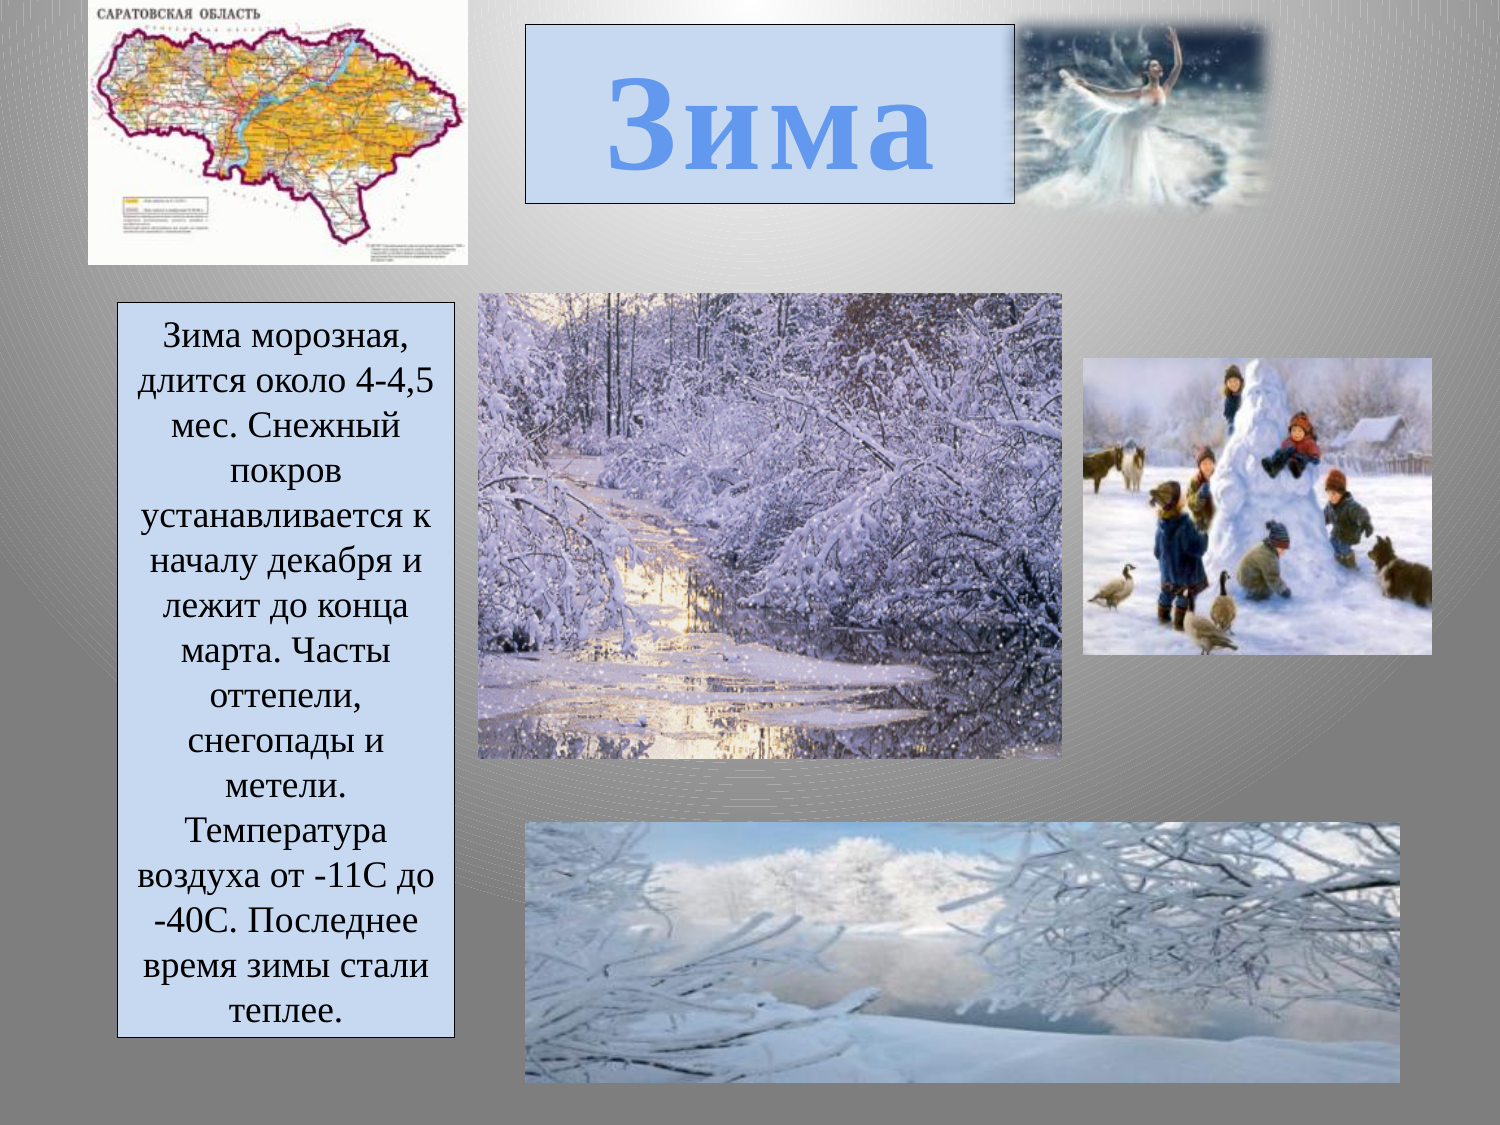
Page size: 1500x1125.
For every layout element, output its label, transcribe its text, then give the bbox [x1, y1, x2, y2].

picture [88, 0, 469, 265]
text_box Зима морозная, длится около 4-4,5 мес. Снежный покров устанавливается к началу декабря и лежит до конца марта. Часты оттепели, снегопады и метели. Температура воздуха от -11С до -40С. Последнее время зимы стали теплее. [117, 302, 455, 1038]
picture [997, 9, 1282, 223]
picture [1082, 358, 1432, 655]
text_box Зима [525, 24, 992, 204]
picture [525, 822, 1400, 1083]
picture [478, 293, 1062, 759]
